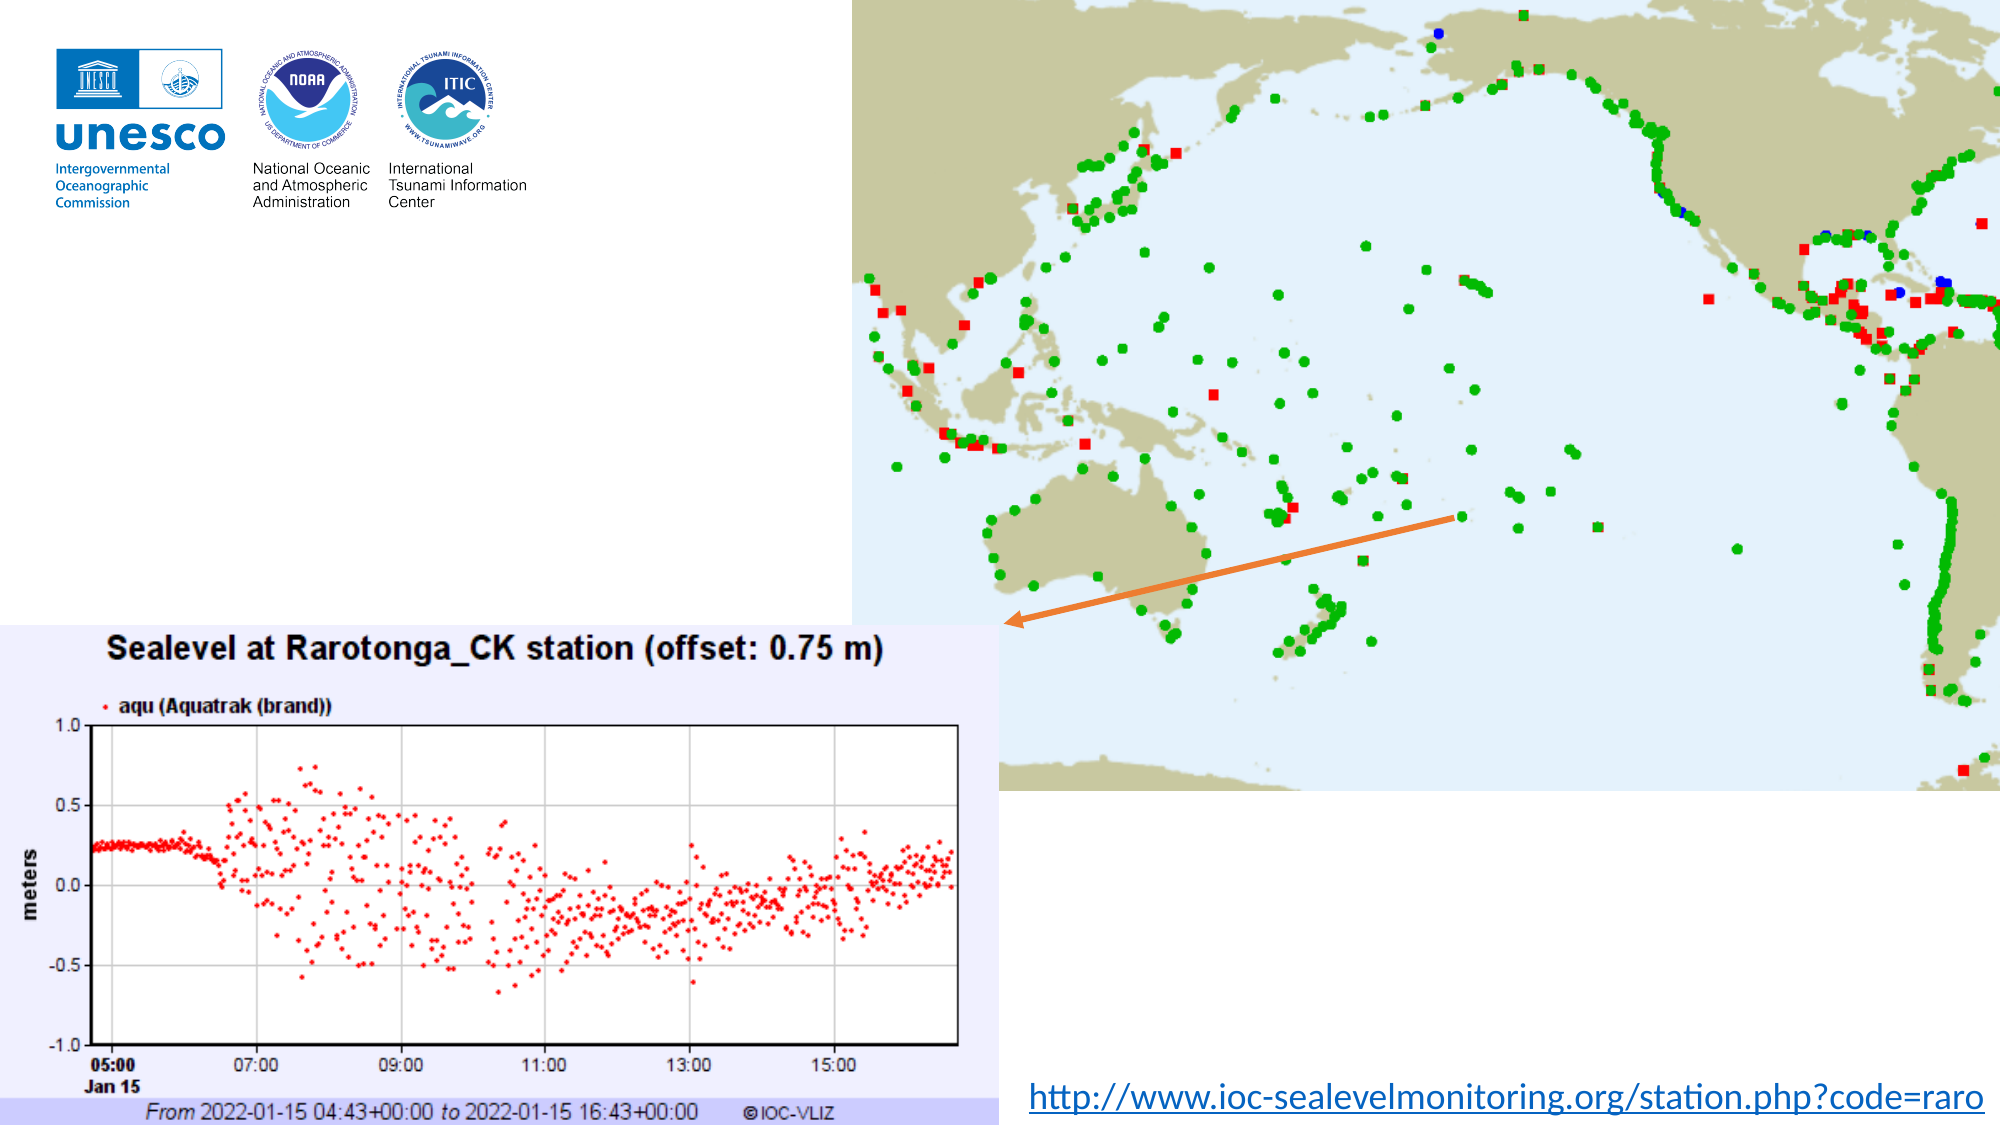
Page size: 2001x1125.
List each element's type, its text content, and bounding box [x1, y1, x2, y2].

text_box http://www.ioc-sealevelmonitoring.org/station.php?code=raro [999, 1064, 2000, 1125]
picture [43, 35, 527, 221]
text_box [1003, 517, 1455, 624]
picture [0, 0, 2000, 1125]
